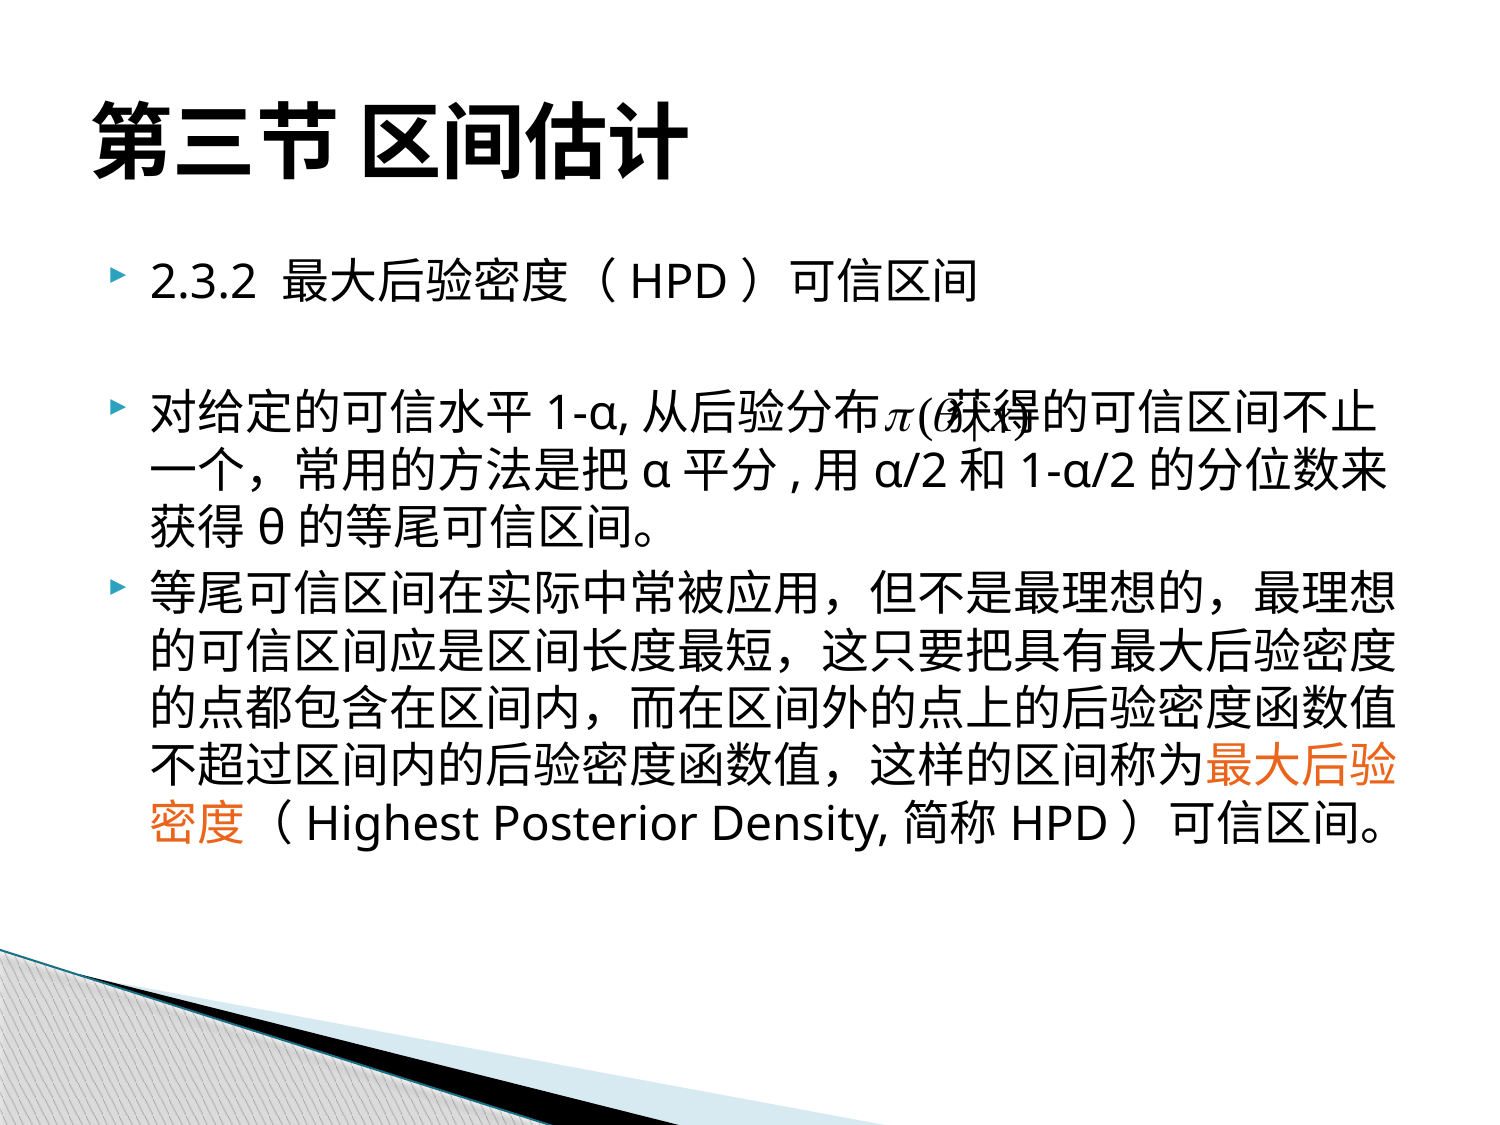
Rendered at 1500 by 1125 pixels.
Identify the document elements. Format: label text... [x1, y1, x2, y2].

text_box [878, 386, 1037, 452]
list 2.3.2 最大后验密度（HPD）可信区间 对给定的可信水平1-α,从后验分布 获得的可信区间不止一个，常用的方法是把α平分,用α/2和1-α/2的分位数来获得θ的等尾可信区间。 等尾可信区间在实际中常被应用，但不是最理想的，最理想的可信区间应是区间长度最短，这只要把具有最大后验密度的点都包含在区间内，而在区间外的点上的后验密度函数值不超过区间内的后验密度函数值，这样的区间称为最大后验密度（Highest Posterior Density,简称HPD）可信区间。 [75, 243, 1425, 986]
title 第三节 区间估计 [75, 45, 1425, 233]
